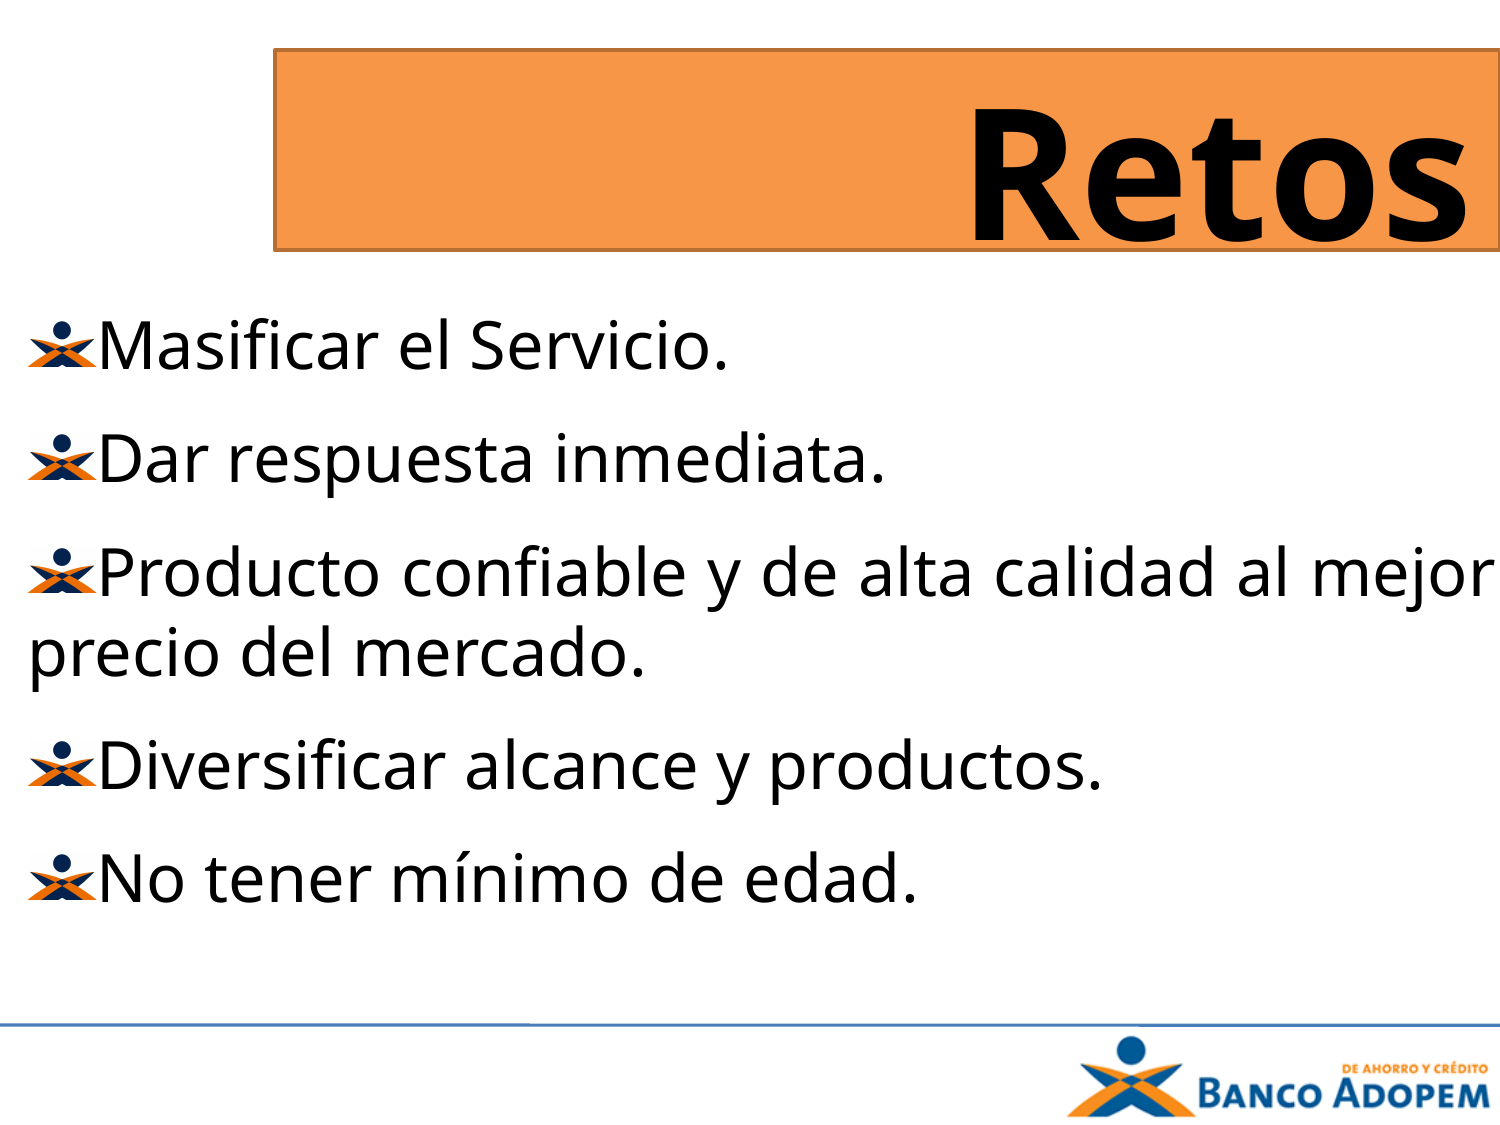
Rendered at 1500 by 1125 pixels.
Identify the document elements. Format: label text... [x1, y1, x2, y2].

picture [27, 319, 74, 367]
text_box Retos [249, 49, 1488, 285]
text_box Masificar el Servicio. Dar respuesta inmediata. Producto confiable y de alta calidad al mejor precio del mercado. Diversificar alcance y productos. No tener mínimo de edad. [12, 295, 1500, 924]
picture [27, 546, 74, 593]
picture [27, 739, 74, 786]
picture [1044, 1027, 1500, 1125]
picture [27, 432, 74, 480]
text_box [273, 48, 1500, 252]
picture [27, 852, 74, 900]
